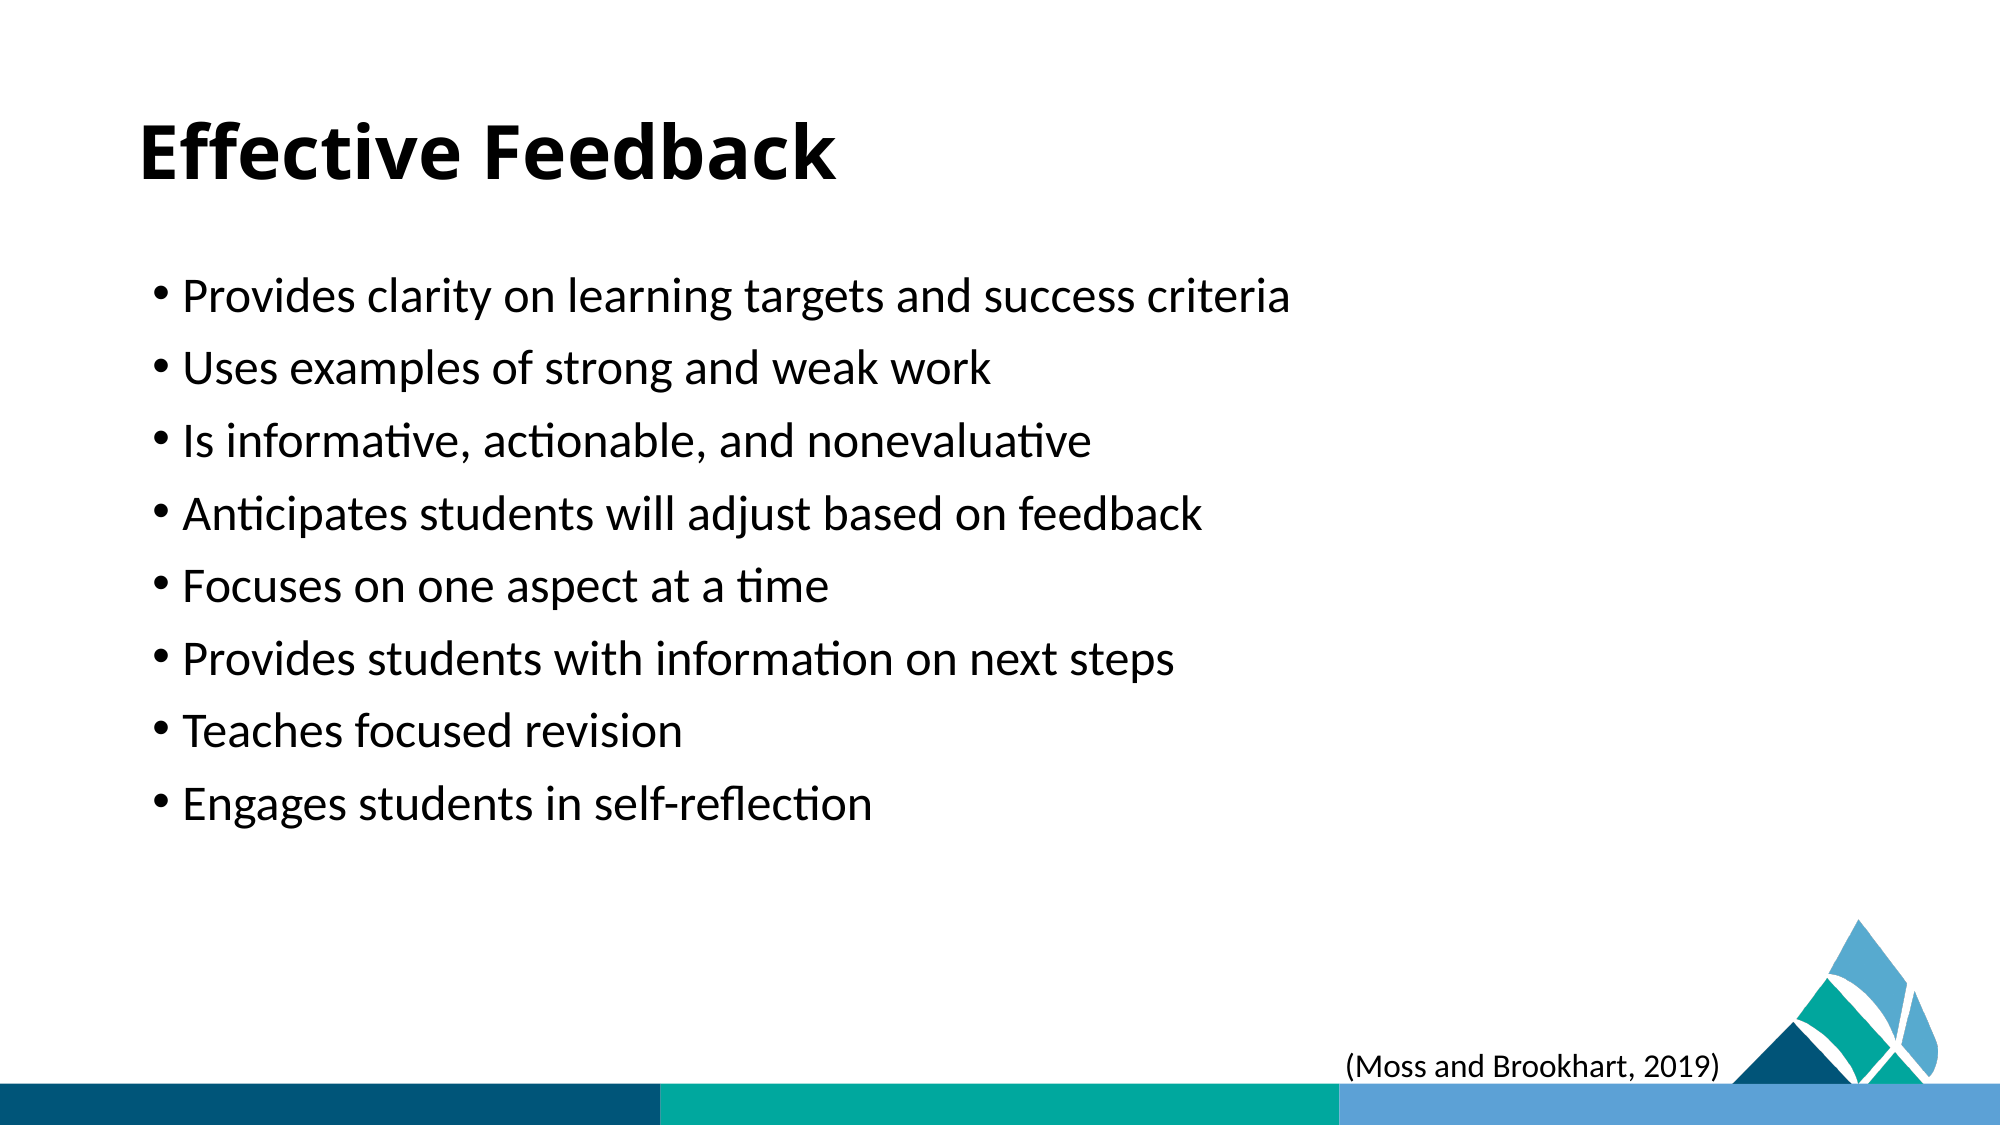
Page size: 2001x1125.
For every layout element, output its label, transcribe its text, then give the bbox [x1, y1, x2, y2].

list Provides clarity on learning targets and success criteria Uses examples of strong and weak work Is informative, actionable, and nonevaluative Anticipates students will adjust based on feedback Focuses on one aspect at a time Provides students with information on next steps Teaches focused revision Engages students in self-reflection [137, 262, 1863, 931]
picture [1732, 919, 1938, 1084]
title Effective Feedback [137, 59, 1863, 240]
text_box (Moss and Brookhart, 2019) [1322, 1037, 1744, 1092]
